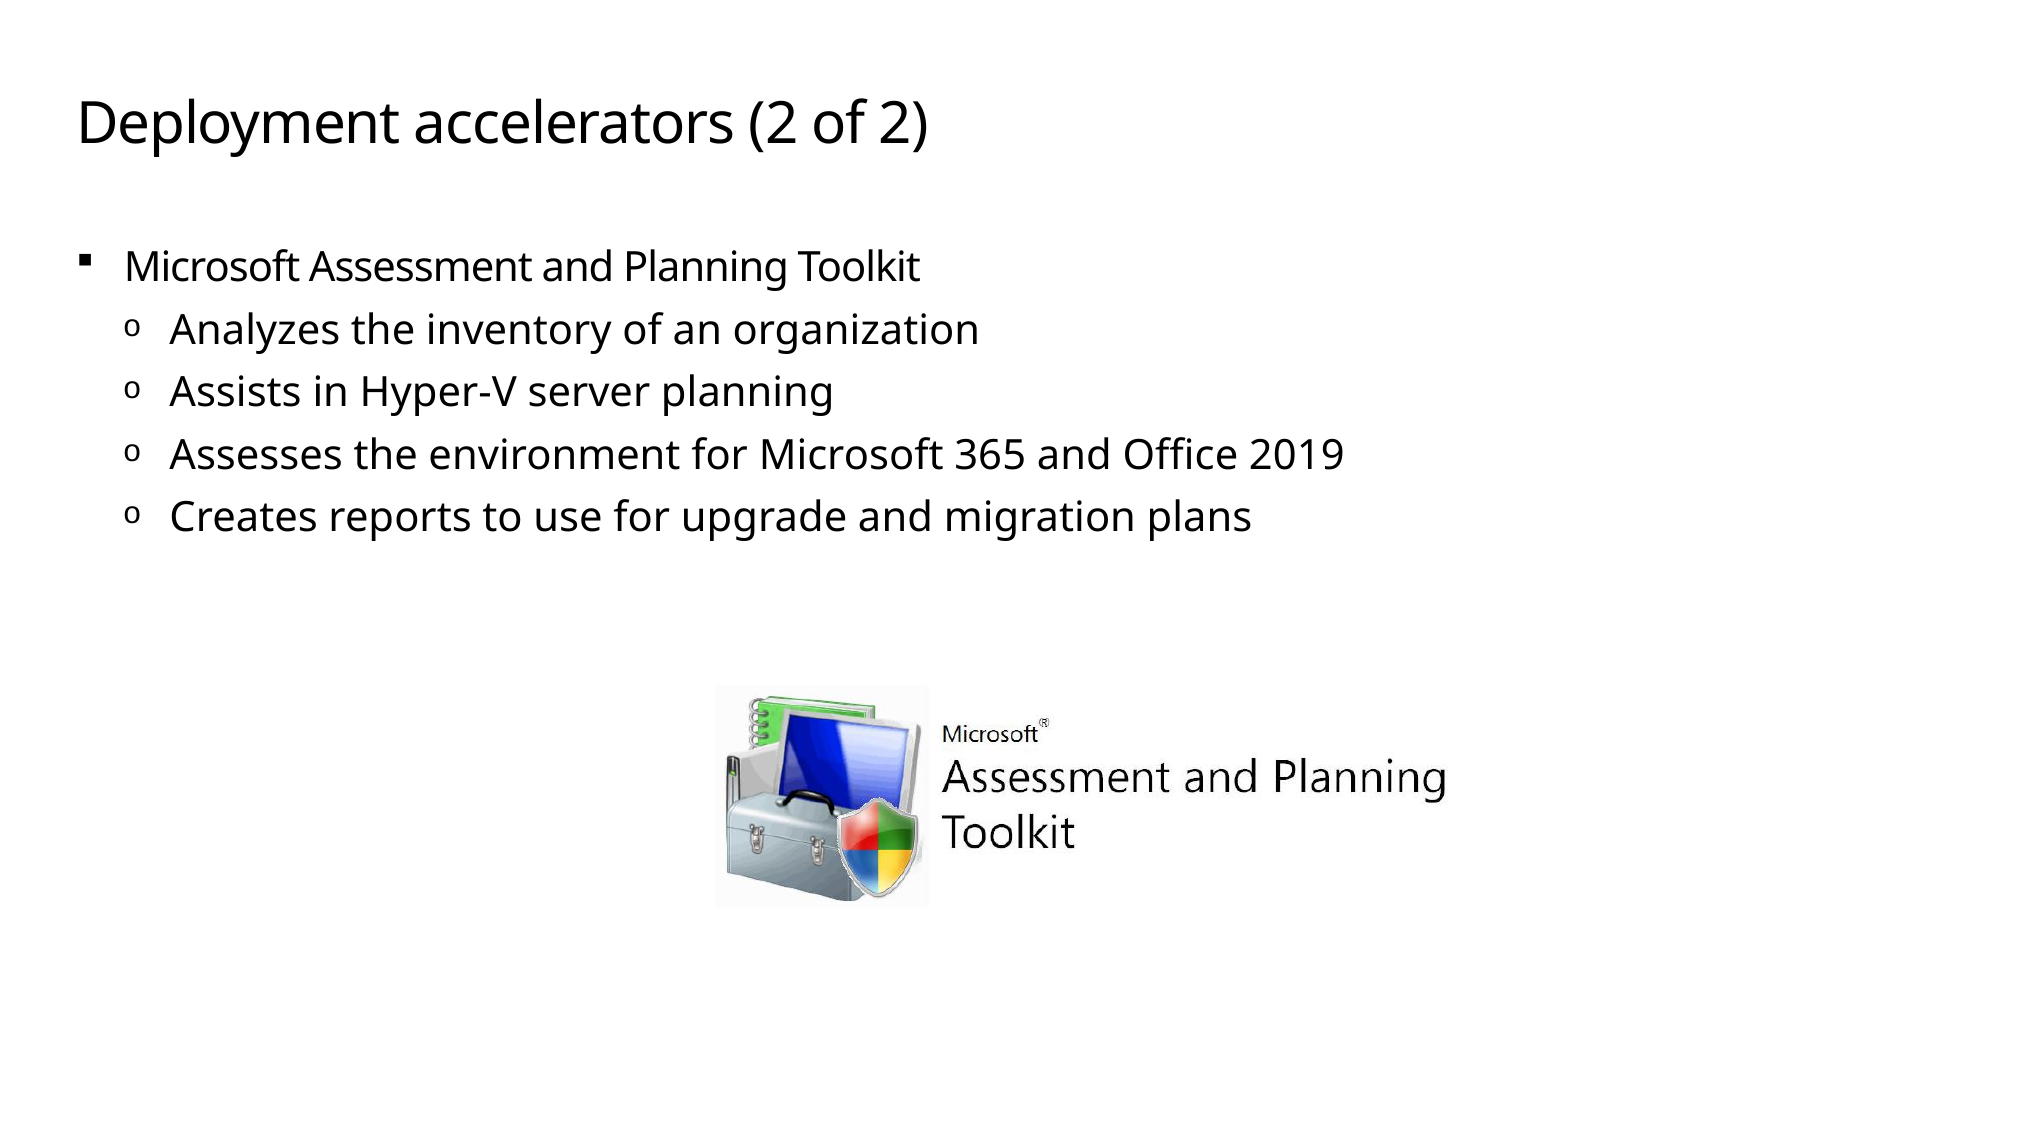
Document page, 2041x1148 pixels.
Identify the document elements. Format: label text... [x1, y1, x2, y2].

list Microsoft Assessment and Planning Toolkit Analyzes the inventory of an organization Assists in Hyper-V server planning Assesses the environment for Microsoft 365 and Office 2019 Creates reports to use for upgrade and migration plans [76, 240, 1970, 1074]
picture [708, 680, 1458, 913]
title Deployment accelerators (2 of 2) [76, 93, 1968, 161]
